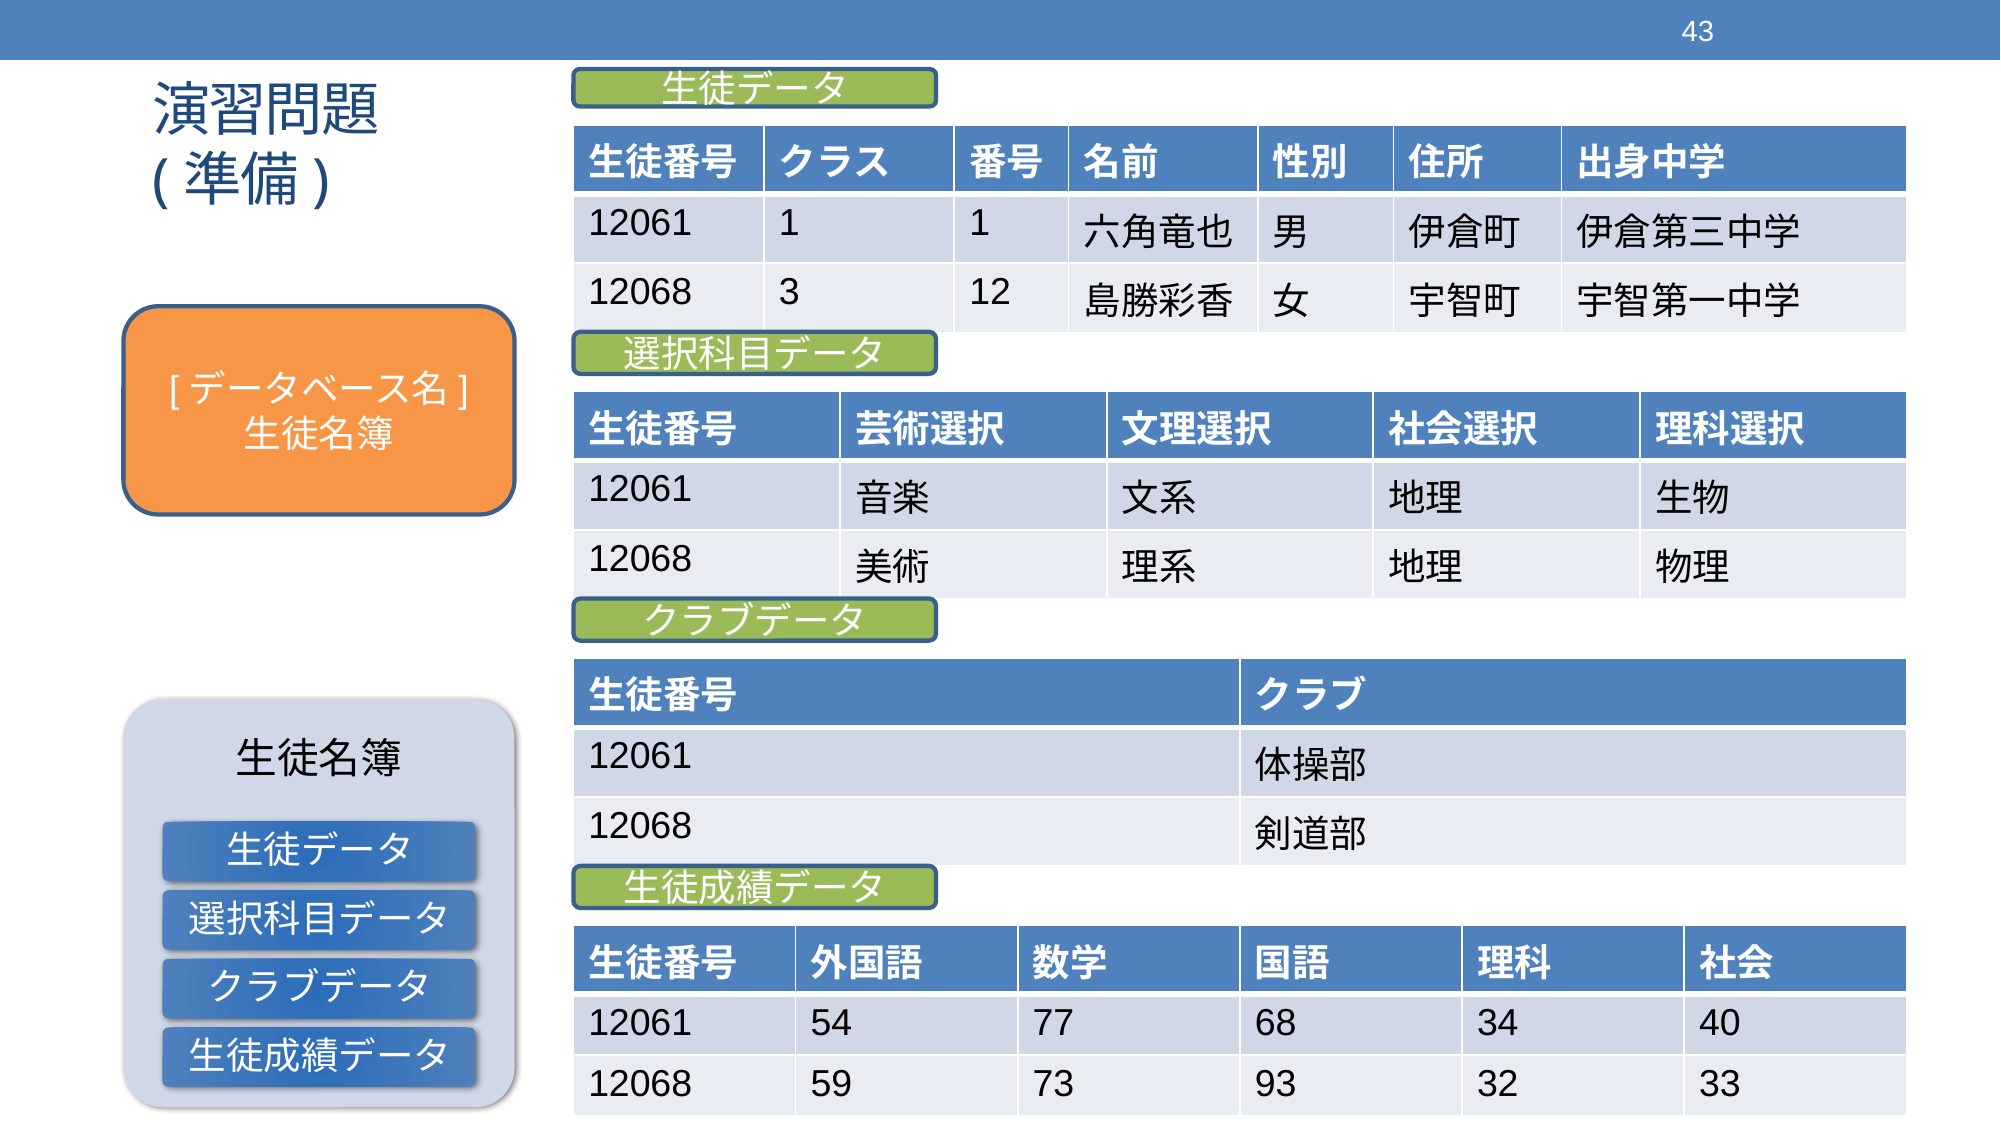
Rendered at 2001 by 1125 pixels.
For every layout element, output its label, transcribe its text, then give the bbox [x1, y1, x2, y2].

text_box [123, 698, 515, 1108]
table_cell 伊倉町 [1394, 197, 1561, 262]
table_header クラス [765, 126, 953, 191]
table_cell 美術 [841, 531, 1106, 598]
table_cell 12 [955, 264, 1068, 332]
table_cell 理系 [1108, 531, 1372, 598]
table_cell 68 [1241, 997, 1461, 1054]
table_cell 12068 [574, 798, 1239, 865]
table_cell 生物 [1641, 463, 1906, 529]
table_cell 伊倉第三中学 [1562, 197, 1906, 262]
table_cell 宇智第一中学 [1562, 264, 1906, 332]
table_header クラブ [1241, 659, 1906, 725]
table_cell 59 [796, 1056, 1017, 1115]
table_cell 1 [955, 197, 1068, 262]
table_cell 12061 [574, 997, 795, 1054]
table_header 芸術選択 [841, 392, 1106, 458]
table_cell 12061 [574, 197, 763, 262]
title 演習問題 (準備) [137, 33, 1863, 251]
table_cell 12068 [574, 531, 839, 598]
table_cell 体操部 [1241, 730, 1906, 796]
table_header 出身中学 [1562, 126, 1906, 191]
table_header 生徒番号 [574, 926, 795, 991]
table_cell 島勝彩香 [1069, 264, 1257, 332]
table_header 生徒番号 [574, 659, 1239, 725]
table_cell 物理 [1641, 531, 1906, 598]
table_cell 40 [1685, 997, 1906, 1054]
slide_number 43 [1666, 3, 1900, 57]
table_cell 剣道部 [1241, 798, 1906, 865]
table_header 性別 [1259, 126, 1393, 191]
table_cell 12068 [574, 264, 763, 331]
table_header 社会選択 [1374, 392, 1639, 458]
table_cell 54 [796, 997, 1017, 1054]
text_box 生徒データ [571, 66, 939, 109]
text_box 選択科目データ [571, 329, 939, 377]
table_header 国語 [1241, 926, 1461, 991]
table_header 生徒番号 [574, 126, 763, 191]
table_header 理科 [1463, 926, 1683, 991]
table_cell 宇智町 [1394, 264, 1561, 332]
table_cell 地理 [1374, 531, 1639, 598]
table_header 名前 [1069, 126, 1257, 191]
table_header 理科選択 [1641, 392, 1906, 458]
table_cell 34 [1463, 997, 1683, 1054]
text_box クラブデータ [571, 596, 939, 643]
table_cell 六角竜也 [1069, 197, 1257, 262]
table_cell 12061 [574, 463, 839, 529]
text_box 生徒成績データ [571, 863, 939, 911]
table_header 住所 [1394, 126, 1561, 191]
table_cell 12068 [574, 1056, 795, 1115]
table_cell 1 [765, 197, 953, 262]
table_header 生徒番号 [574, 392, 839, 458]
table_cell 3 [765, 264, 953, 332]
table_cell 男 [1259, 197, 1393, 262]
table_header 文理選択 [1108, 392, 1372, 458]
table_header 外国語 [796, 926, 1017, 991]
table_cell 33 [1685, 1056, 1906, 1115]
text_box [データベース名] 生徒名簿 [121, 304, 517, 517]
table_cell 32 [1463, 1056, 1683, 1115]
table_cell 12061 [574, 730, 1239, 796]
table_cell 77 [1019, 997, 1239, 1054]
table_cell 93 [1241, 1056, 1461, 1115]
table_cell 女 [1259, 264, 1393, 332]
table_header 番号 [955, 126, 1068, 191]
table_cell 73 [1019, 1056, 1239, 1115]
table_header 社会 [1685, 926, 1906, 991]
table_cell 地理 [1374, 463, 1639, 529]
table_header 数学 [1019, 926, 1239, 991]
table_cell 文系 [1108, 463, 1372, 529]
table_cell 音楽 [841, 463, 1106, 529]
